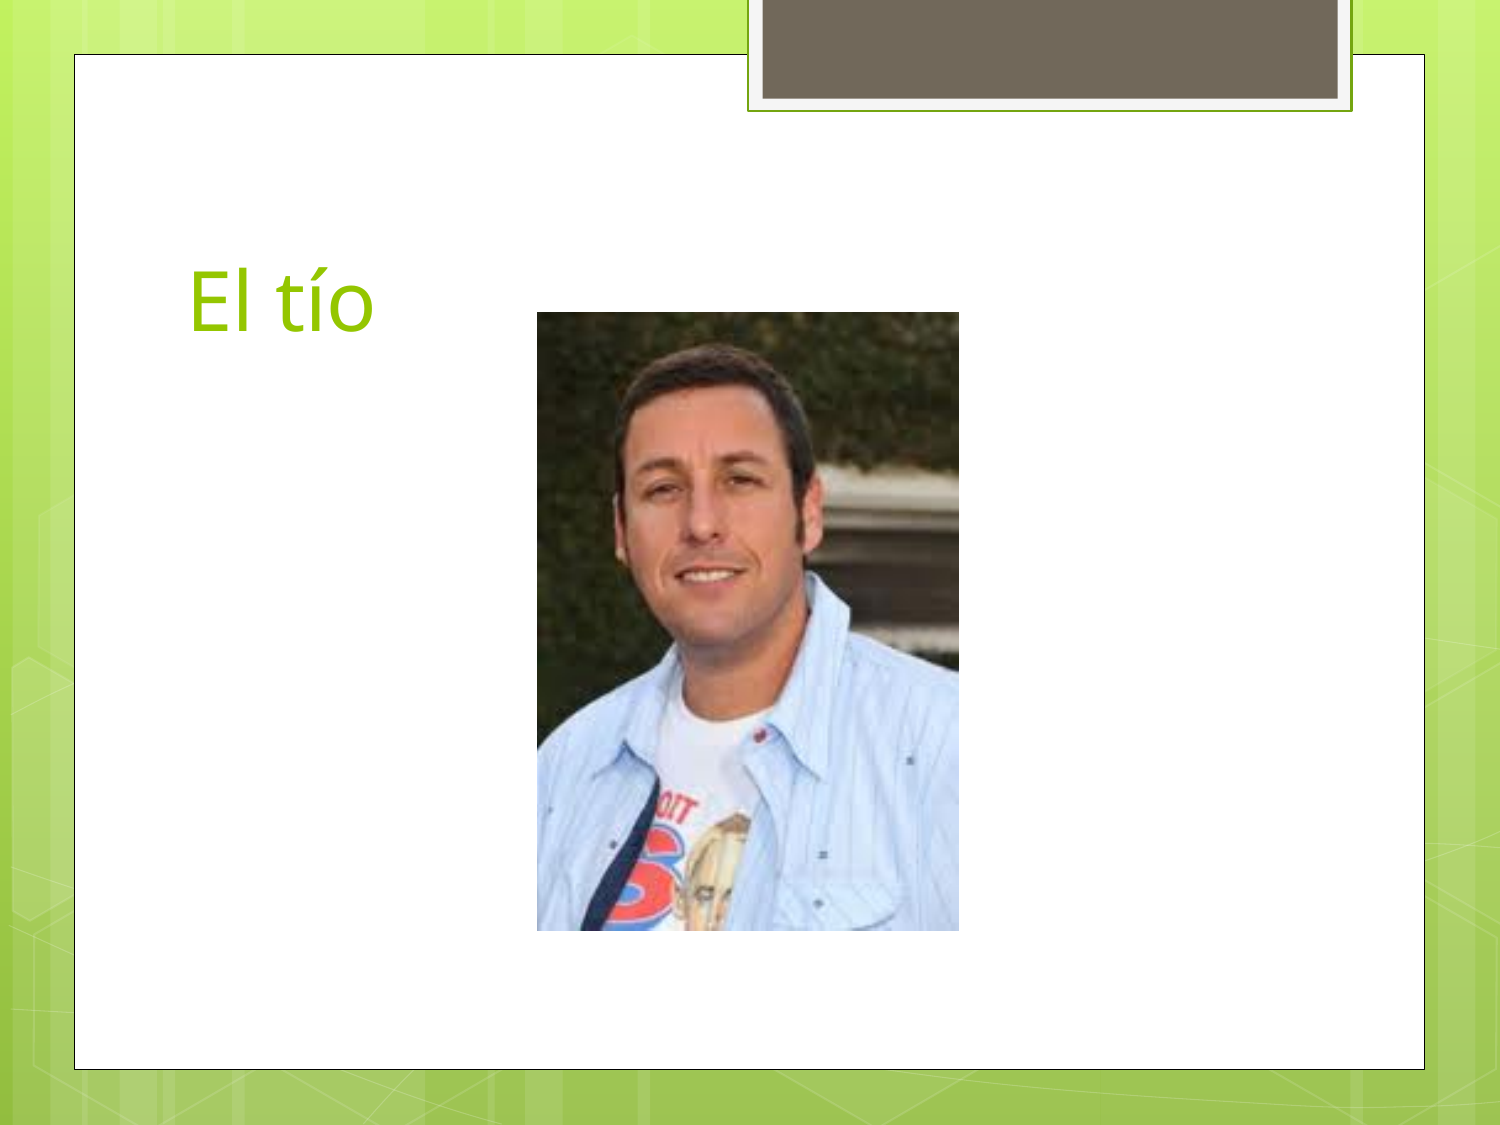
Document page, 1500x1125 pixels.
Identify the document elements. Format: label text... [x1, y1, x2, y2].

title El tío [171, 168, 1324, 357]
picture [537, 312, 959, 931]
